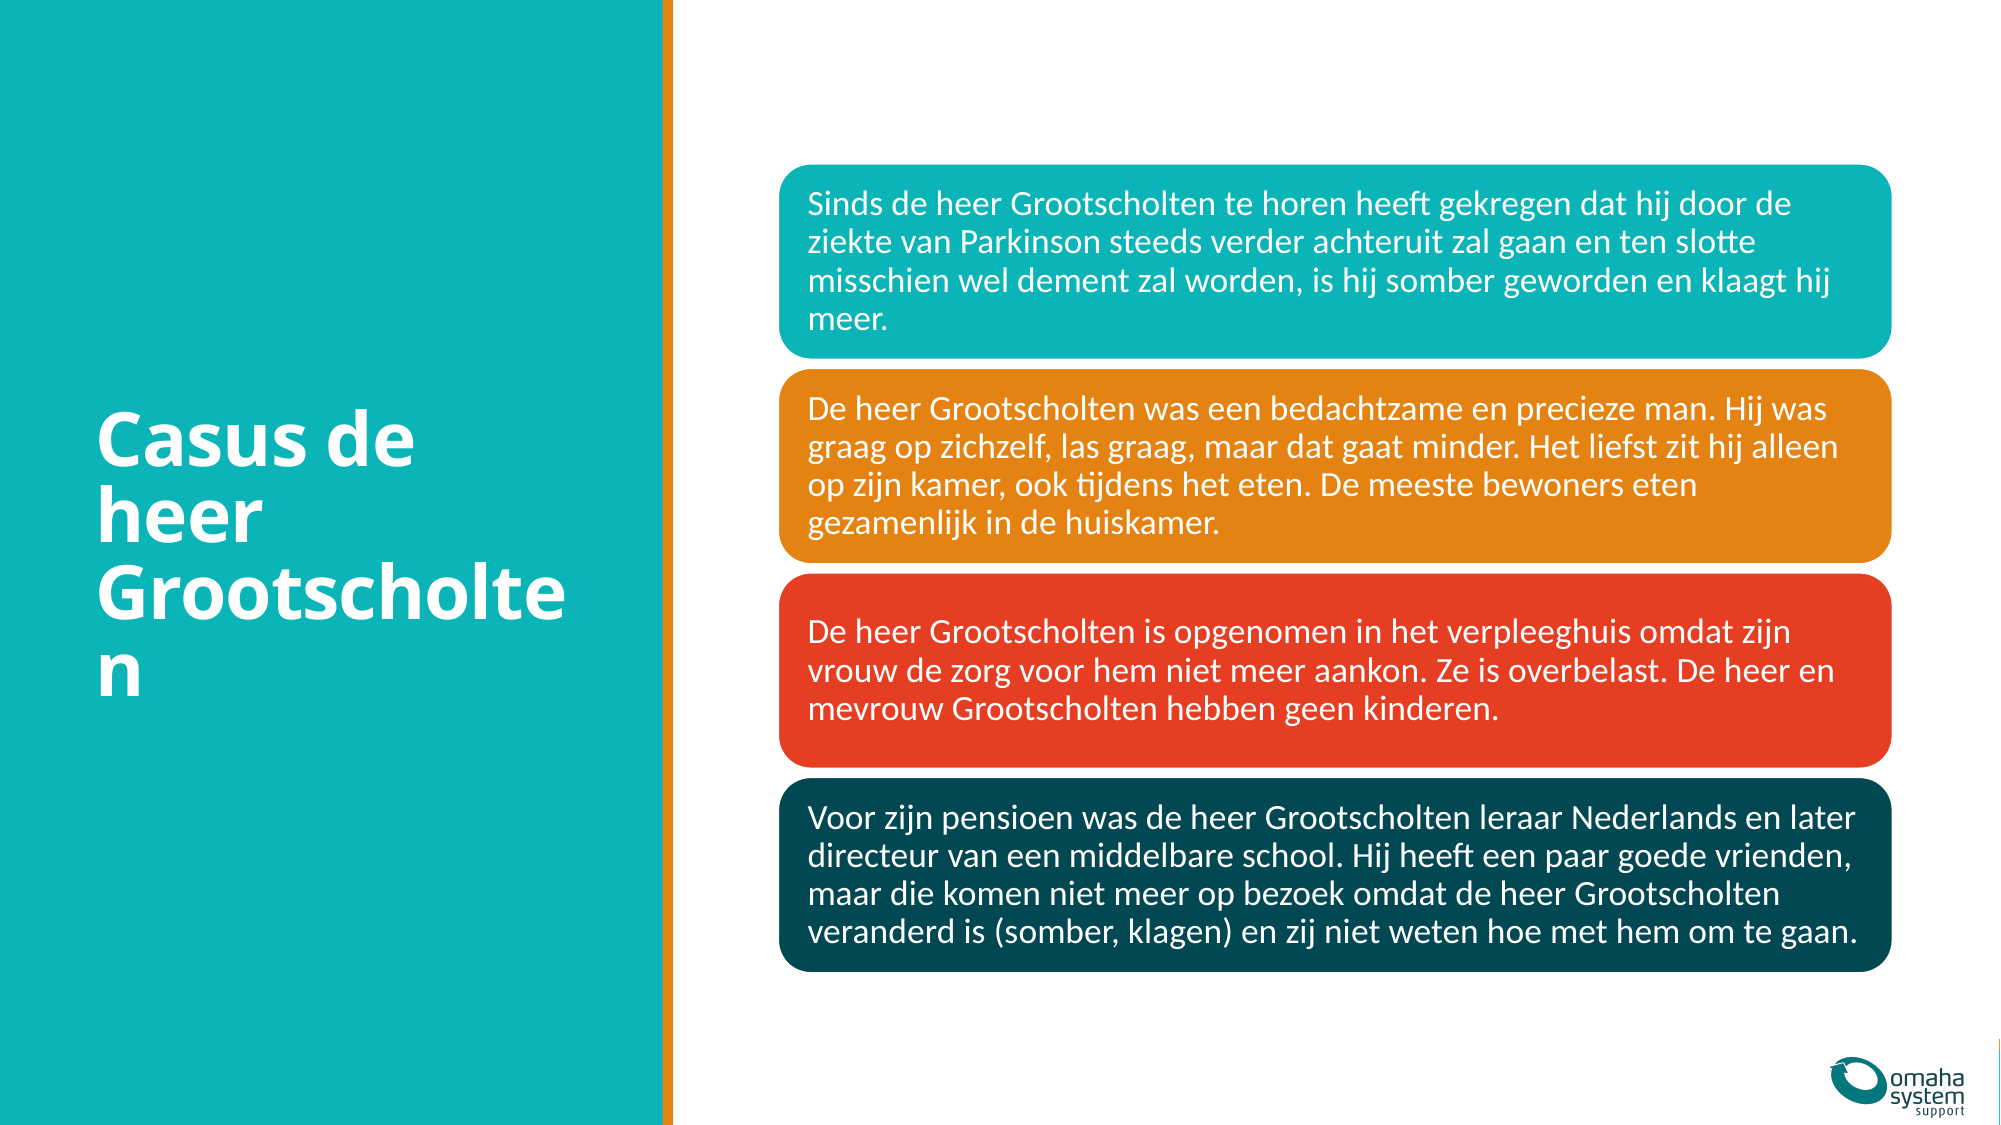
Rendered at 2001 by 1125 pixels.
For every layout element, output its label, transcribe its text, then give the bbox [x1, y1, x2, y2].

title Casus de heer Grootscholten [80, 84, 587, 1032]
text_box [661, 0, 674, 1125]
text_box [674, 0, 2000, 1125]
text_box [0, 0, 661, 1125]
picture [1829, 1057, 1964, 1119]
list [777, 104, 1894, 1033]
